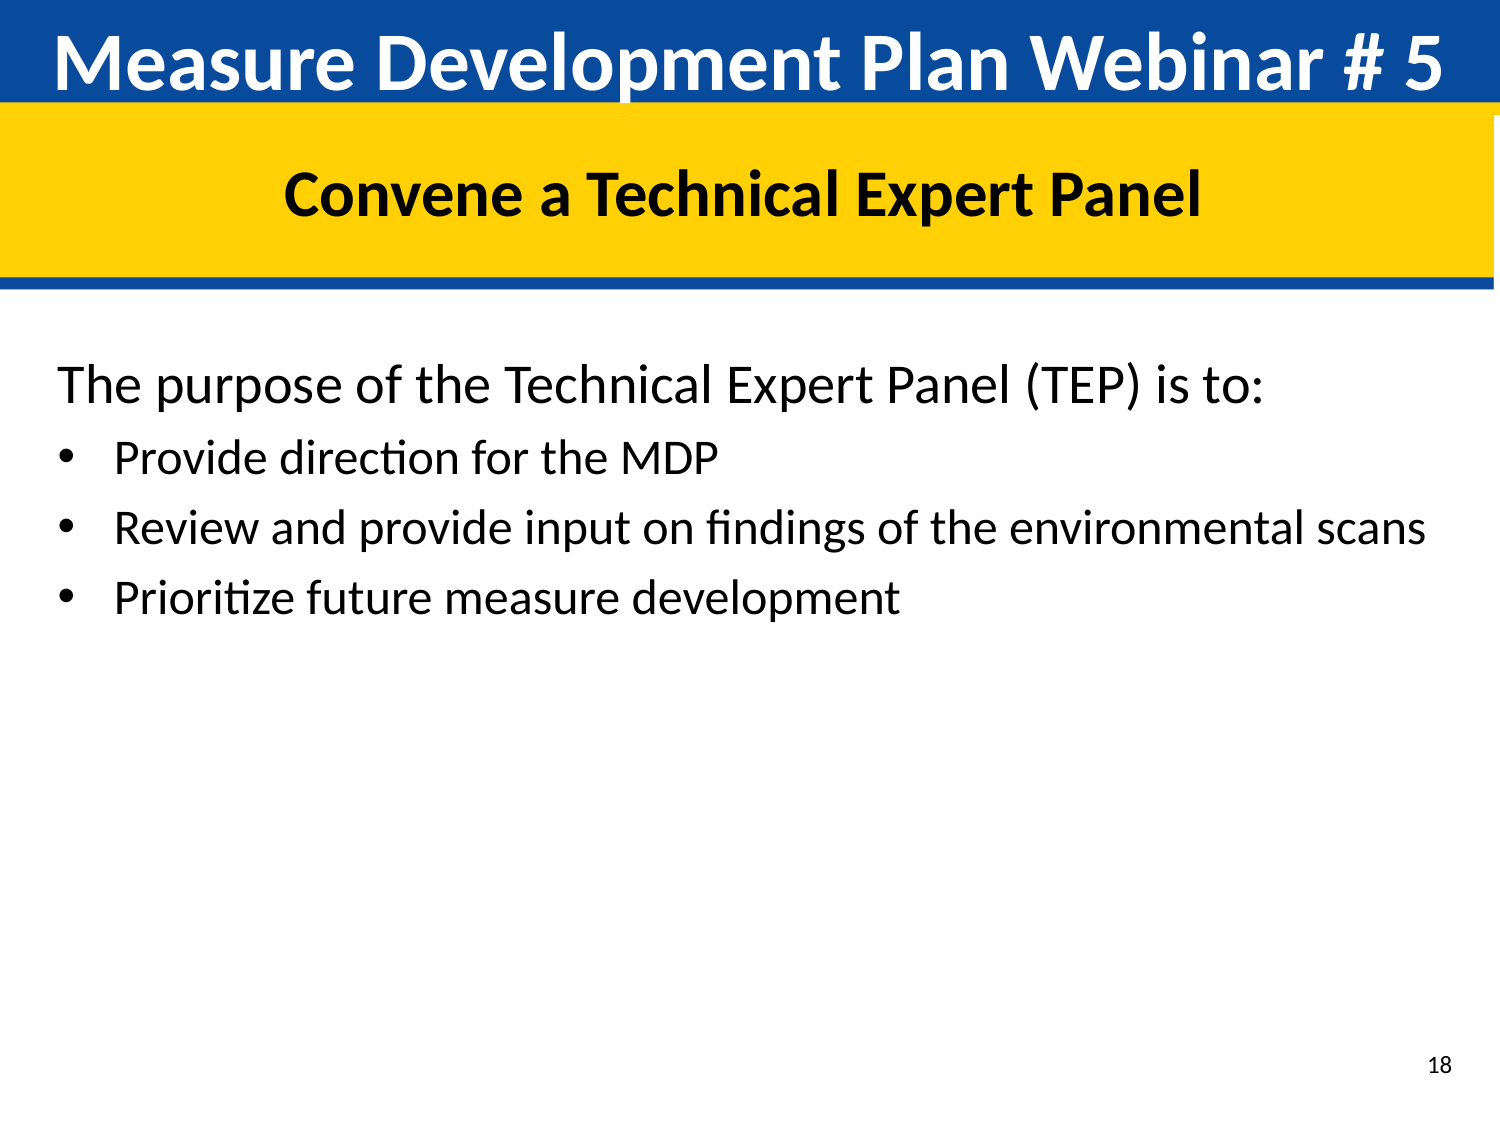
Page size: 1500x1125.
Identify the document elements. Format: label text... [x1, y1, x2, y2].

text_box Convene a Technical Expert Panel [0, 116, 1494, 278]
list The purpose of the Technical Expert Panel (TEP) is to: Provide direction for the MDP Review and provide input on findings of the environmental scans Prioritize future measure development [42, 339, 1458, 993]
title Measure Development Plan Webinar # 5 [0, 0, 1500, 103]
